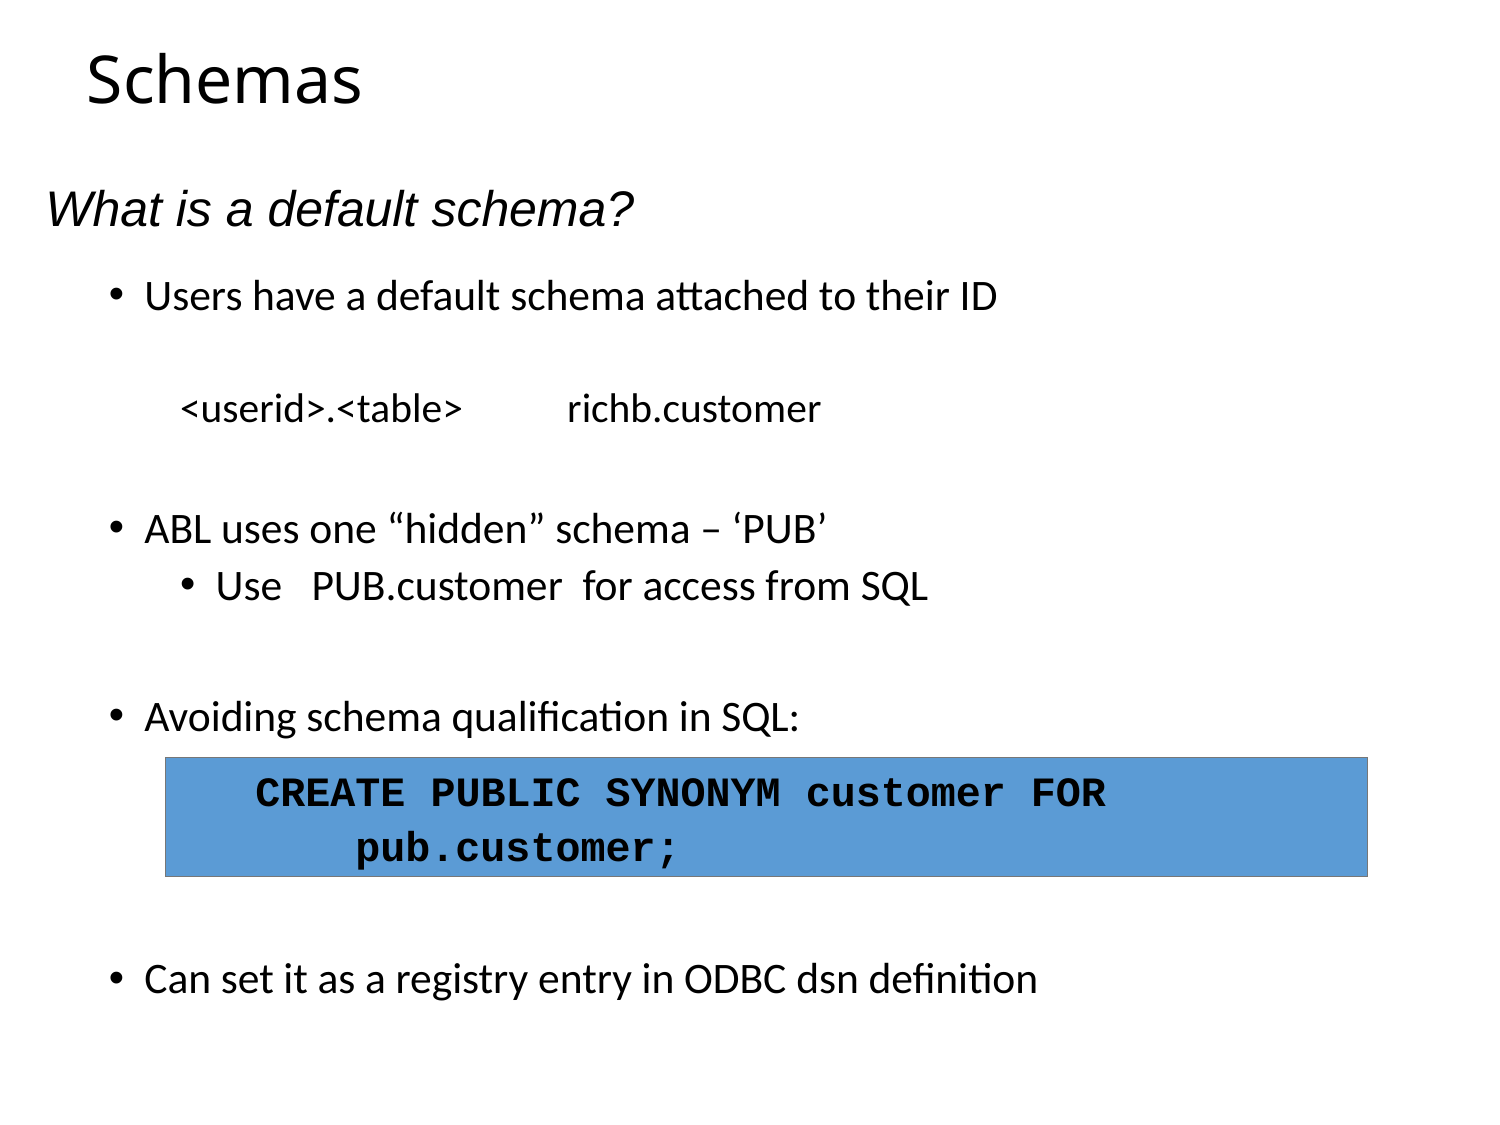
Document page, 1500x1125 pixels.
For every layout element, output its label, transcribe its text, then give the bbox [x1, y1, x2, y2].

title Schemas [71, 39, 1485, 126]
text_box What is a default schema? [30, 168, 1461, 244]
text_box CREATE PUBLIC SYNONYM customer FOR pub.customer; [165, 757, 1368, 877]
list Users have a default schema attached to their ID <userid>.<table> richb.customer ABL uses one “hidden” schema – ‘PUB’ Use PUB.customer for access from SQL Avoiding schema qualification in SQL: Can set it as a registry entry in ODBC dsn definition [93, 265, 1397, 1017]
